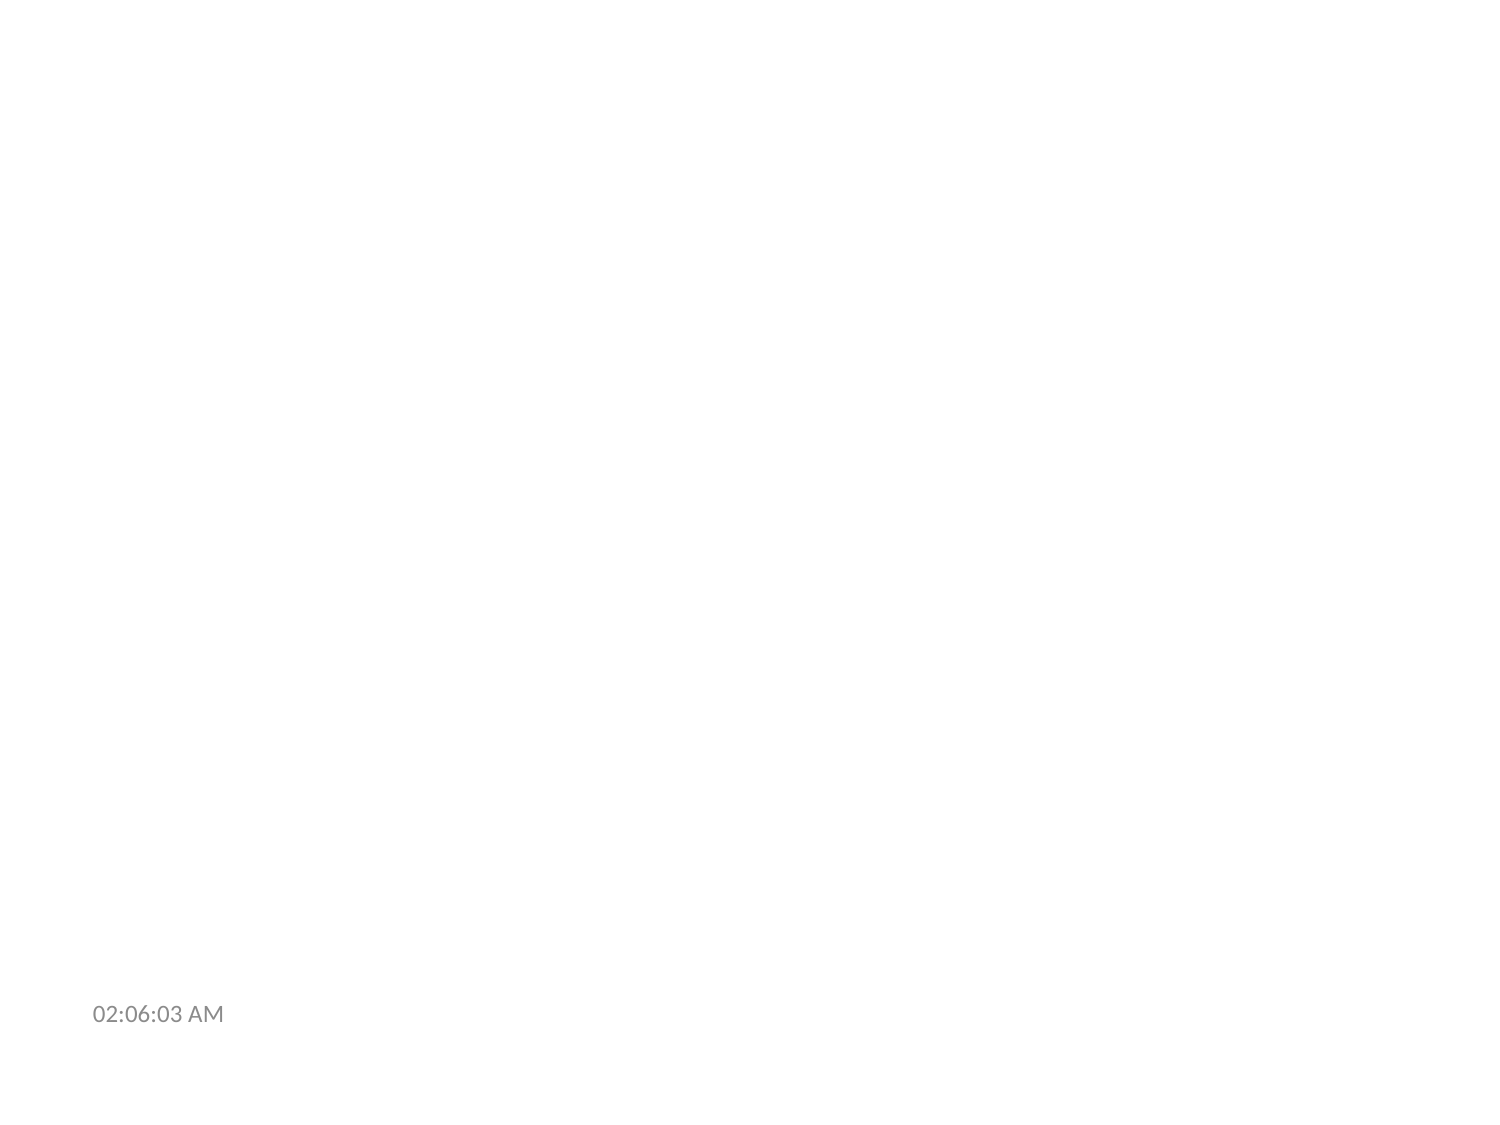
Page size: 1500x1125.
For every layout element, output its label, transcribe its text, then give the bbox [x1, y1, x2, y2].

text_box 3:35:09 PM [77, 982, 428, 1043]
